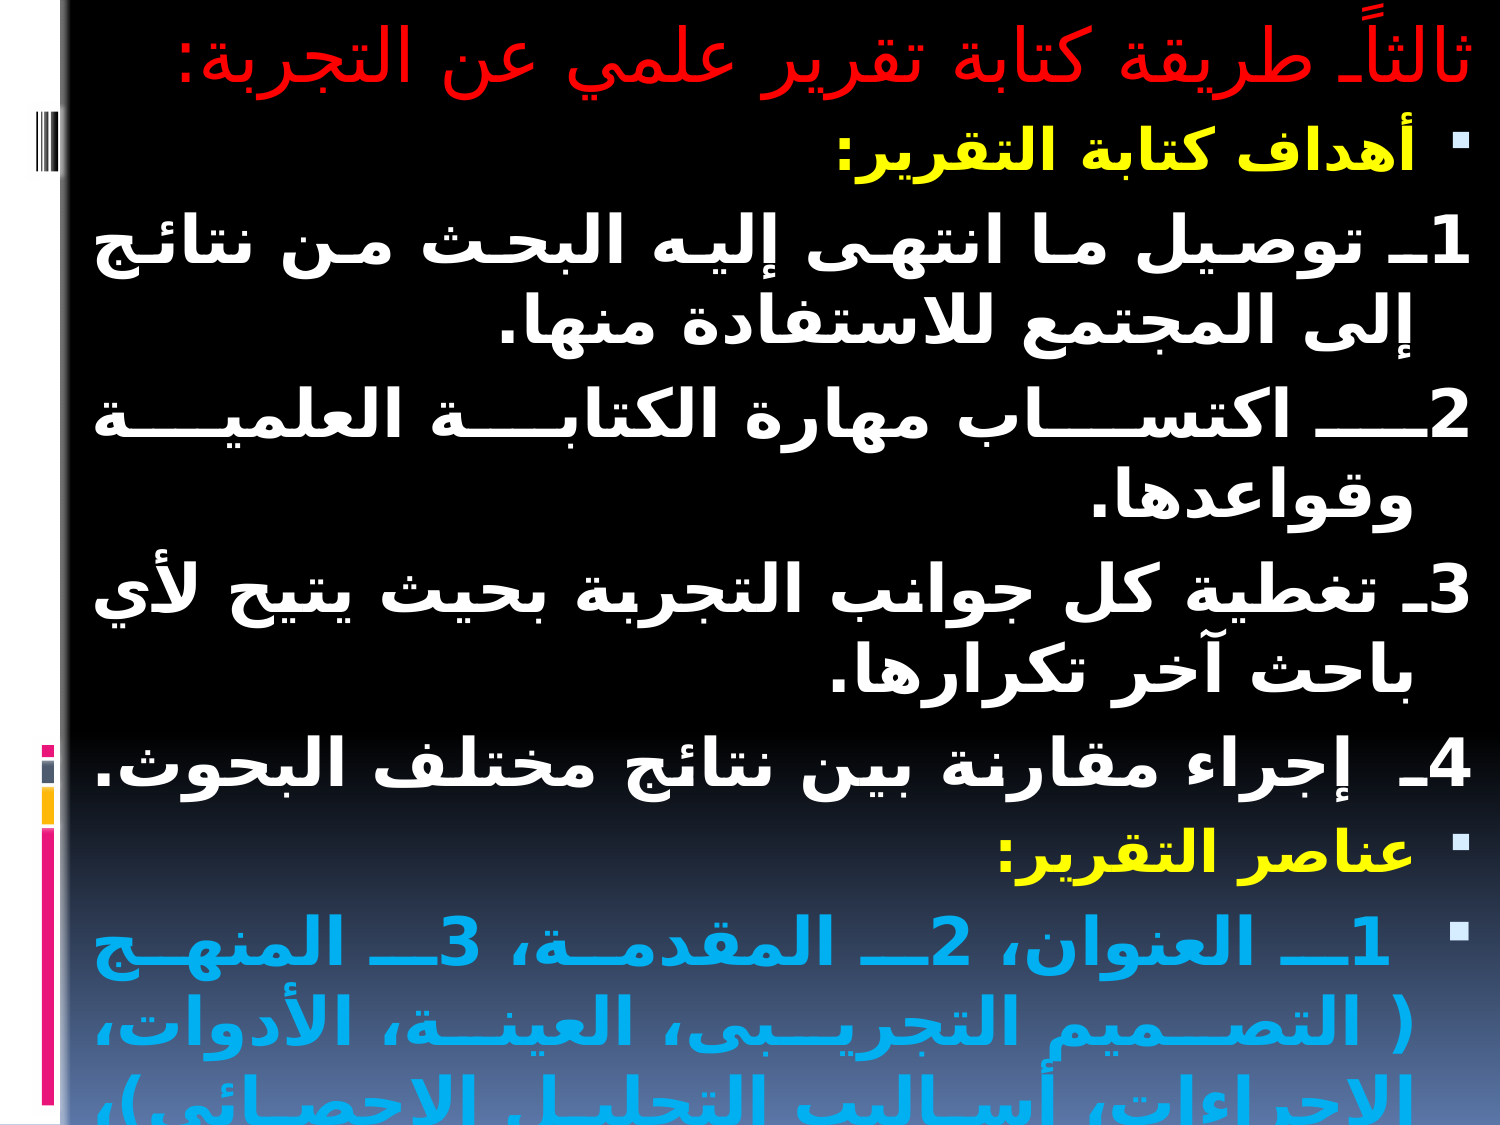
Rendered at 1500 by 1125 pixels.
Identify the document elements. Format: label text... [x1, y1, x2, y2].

list ثالثاًـ طريقة كتابة تقرير علمي عن التجربة: أهداف كتابة التقرير: 1ـ توصيل ما انتهى إليه البحث من نتائج إلى المجتمع للاستفادة منها. 2ـ اكتساب مهارة الكتابة العلمية وقواعدها. 3ـ تغطية كل جوانب التجربة بحيث يتيح لأي باحث آخر تكرارها. 4ـ إجراء مقارنة بين نتائج مختلف البحوث. عناصر التقرير: 1ـ العنوان، 2ـ المقدمة، 3ـ المنهج ( التصميم التجريبى، العينة، الأدوات، الإجراءات، أساليب التحليل الإحصائي)، 4ـ النتائج، 5ـ المناقشة، 6ـ الملخص، 7ـ المراجع. [76, 0, 1500, 1125]
